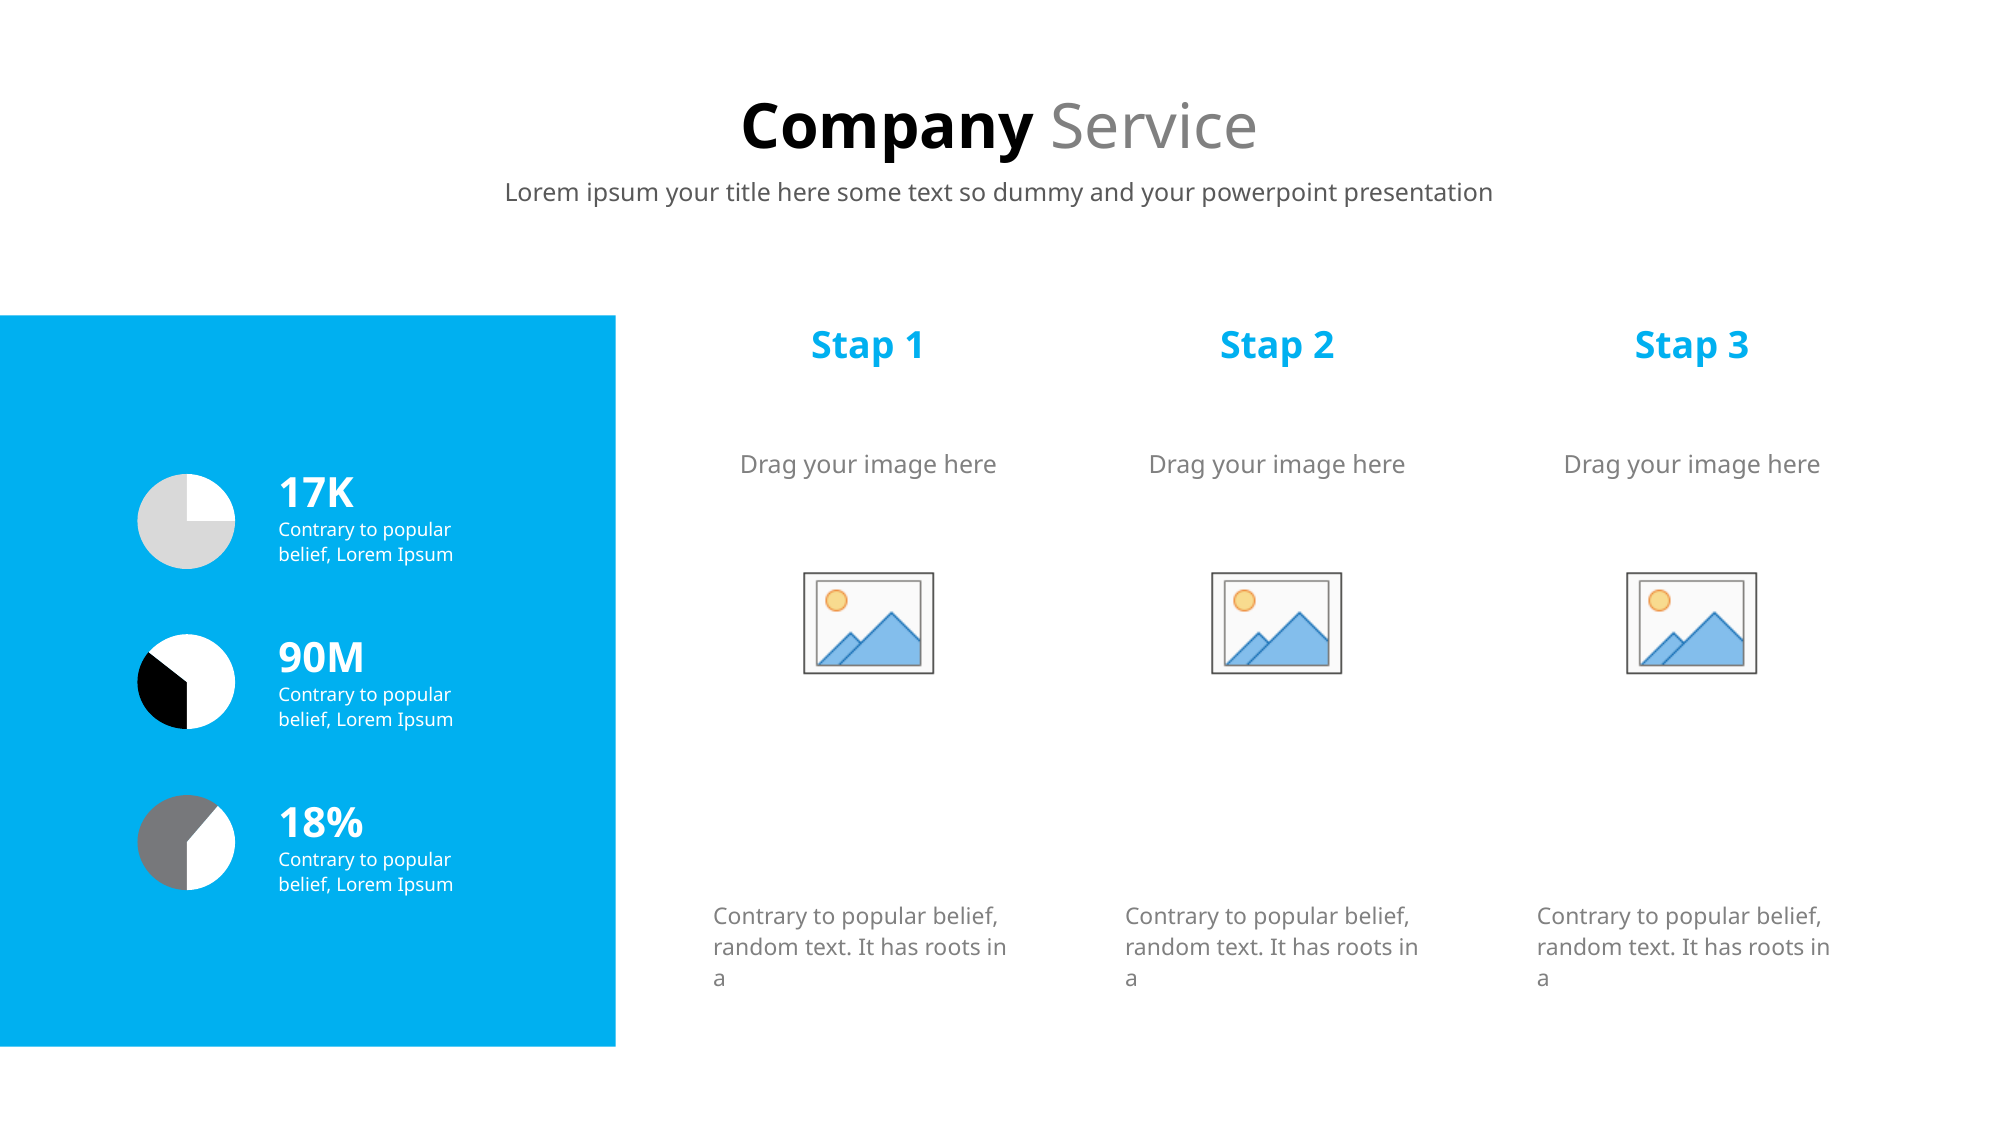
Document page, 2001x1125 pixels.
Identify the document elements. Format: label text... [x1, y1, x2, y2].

text_box Contrary to popular belief, random text. It has roots in a [1110, 890, 1451, 999]
picture [1509, 440, 1875, 806]
picture [686, 440, 1052, 806]
picture [1094, 440, 1460, 806]
subtitle Lorem ipsum your title here some text so dummy and your powerpoint presentation [137, 179, 1863, 221]
text_box Stap 2 [1204, 313, 1351, 374]
title Company Service [137, 78, 1863, 179]
text_box [0, 314, 617, 1048]
text_box Contrary to popular belief, random text. It has roots in a [1522, 890, 1863, 999]
text_box Stap 1 [795, 313, 942, 374]
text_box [137, 458, 469, 904]
text_box Contrary to popular belief, random text. It has roots in a [698, 890, 1039, 999]
text_box Stap 3 [1619, 313, 1766, 374]
